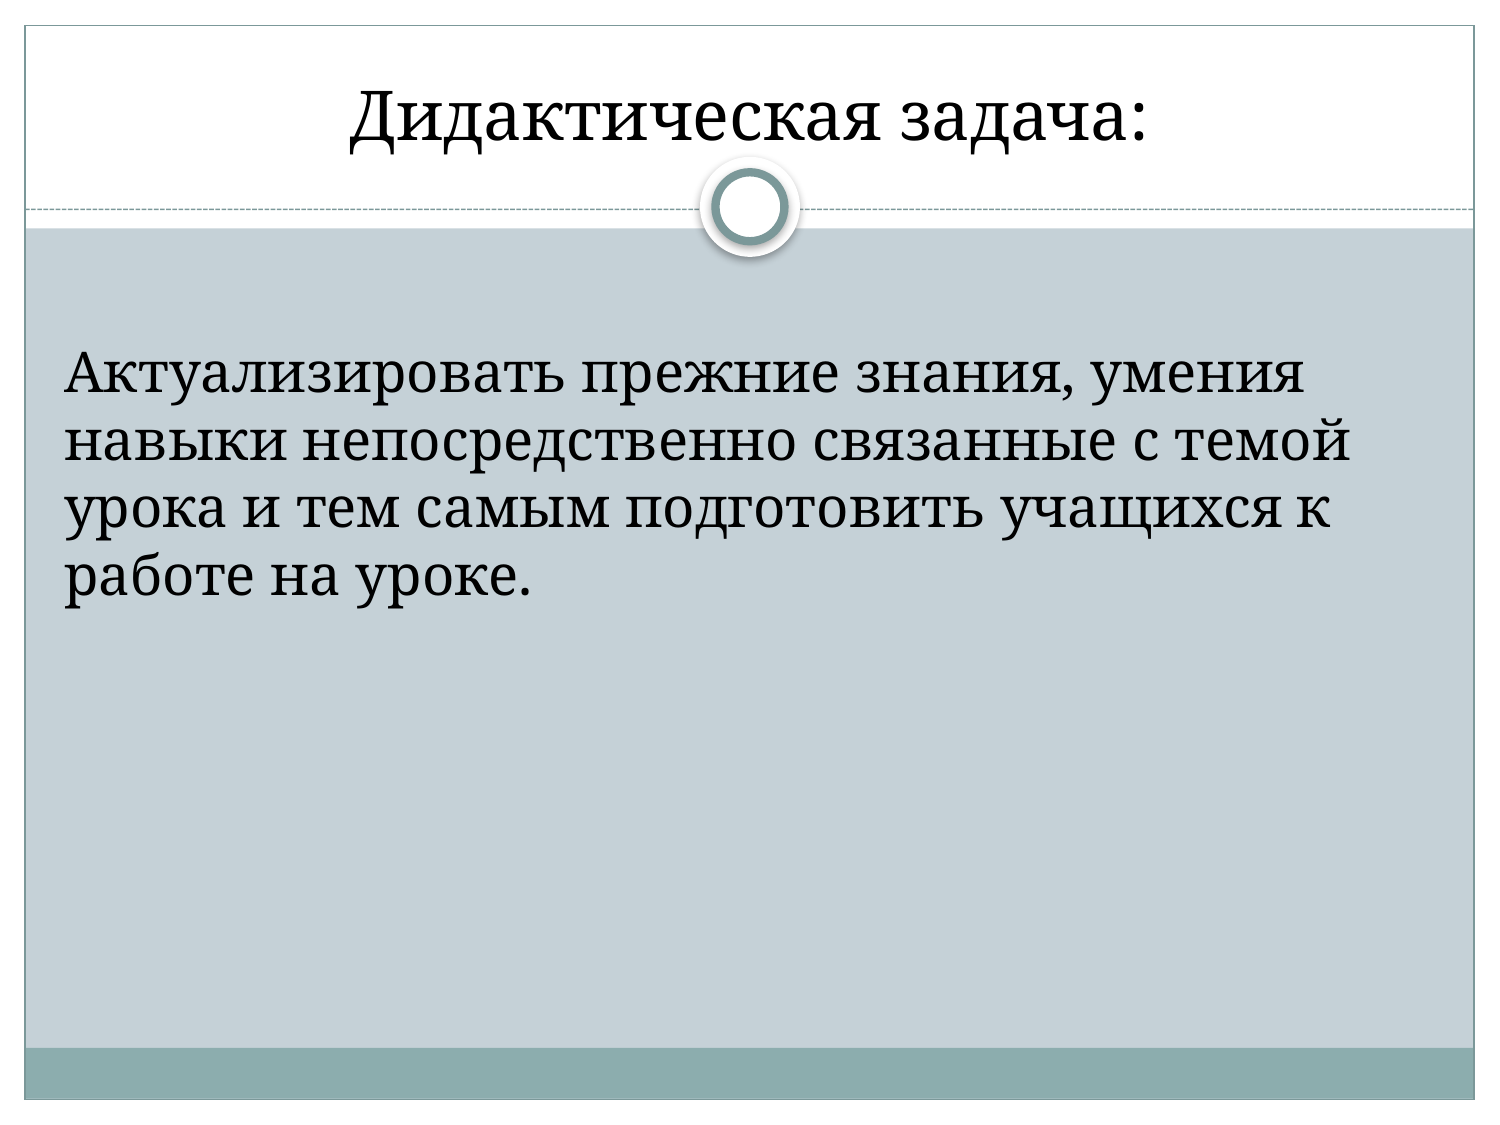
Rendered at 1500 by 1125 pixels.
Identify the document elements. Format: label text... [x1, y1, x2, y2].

title Дидактическая задача: [49, 37, 1450, 162]
list Актуализировать прежние знания, умения навыки непосредственно связанные с темой урока и тем самым подготовить учащихся к работе на уроке. [49, 250, 1445, 1001]
